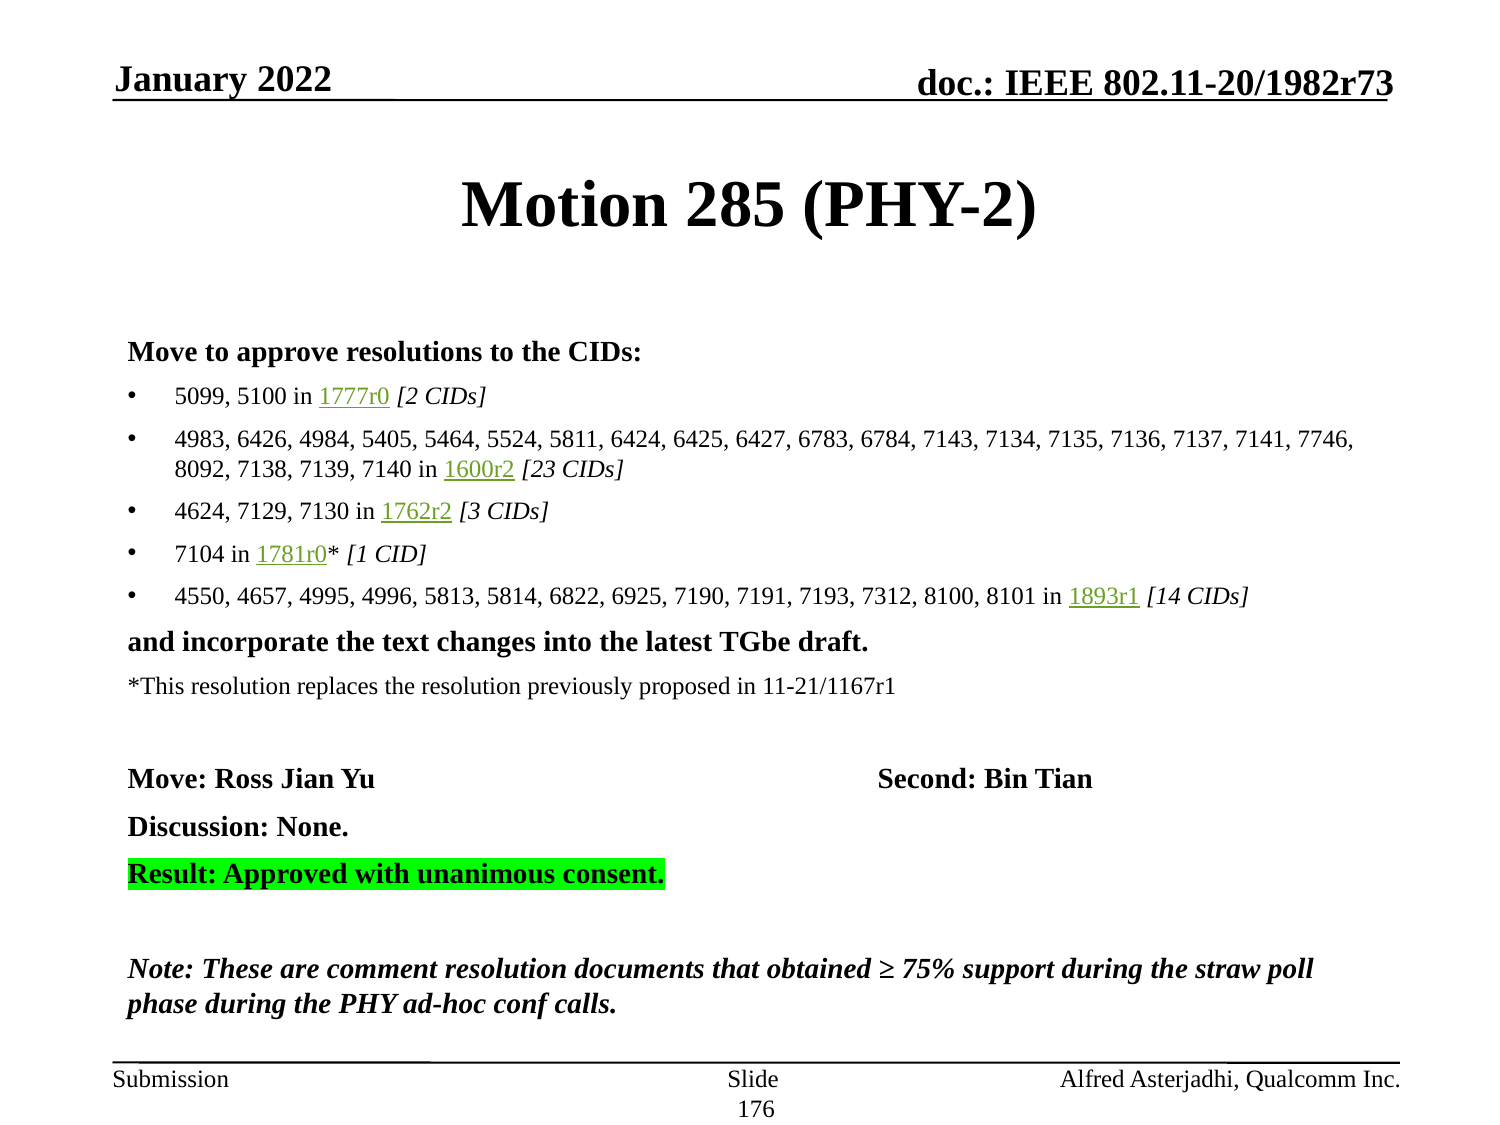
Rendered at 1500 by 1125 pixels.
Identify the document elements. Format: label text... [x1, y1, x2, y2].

title Motion 285 (PHY-2) [112, 112, 1388, 288]
slide_number Slide 176 [712, 1061, 800, 1123]
footer Alfred Asterjadhi, Qualcomm Inc. [878, 1061, 1402, 1093]
list Move to approve resolutions to the CIDs: 5099, 5100 in 1777r0 [2 CIDs] 4983, 6426, 4984, 5405, 5464, 5524, 5811, 6424, 6425, 6427, 6783, 6784, 7143, 7134, 7135, 7136, 7137, 7141, 7746, 8092, 7138, 7139, 7140 in 1600r2 [23 CIDs] 4624, 7129, 7130 in 1762r2 [3 CIDs] 7104 in 1781r0* [1 CID] 4550, 4657, 4995, 4996, 5813, 5814, 6822, 6925, 7190, 7191, 7193, 7312, 8100, 8101 in 1893r1 [14 CIDs] and incorporate the text changes into the latest TGbe draft. *This resolution replaces the resolution previously proposed in 11-21/1167r1 Move: Ross Jian Yu Second: Bin Tian Discussion: None. Result: Approved with unanimous consent. Note: These are comment resolution documents that obtained ≥ 75% support during the straw poll phase during the PHY ad-hoc conf calls. [112, 324, 1388, 1063]
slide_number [114, 54, 423, 100]
